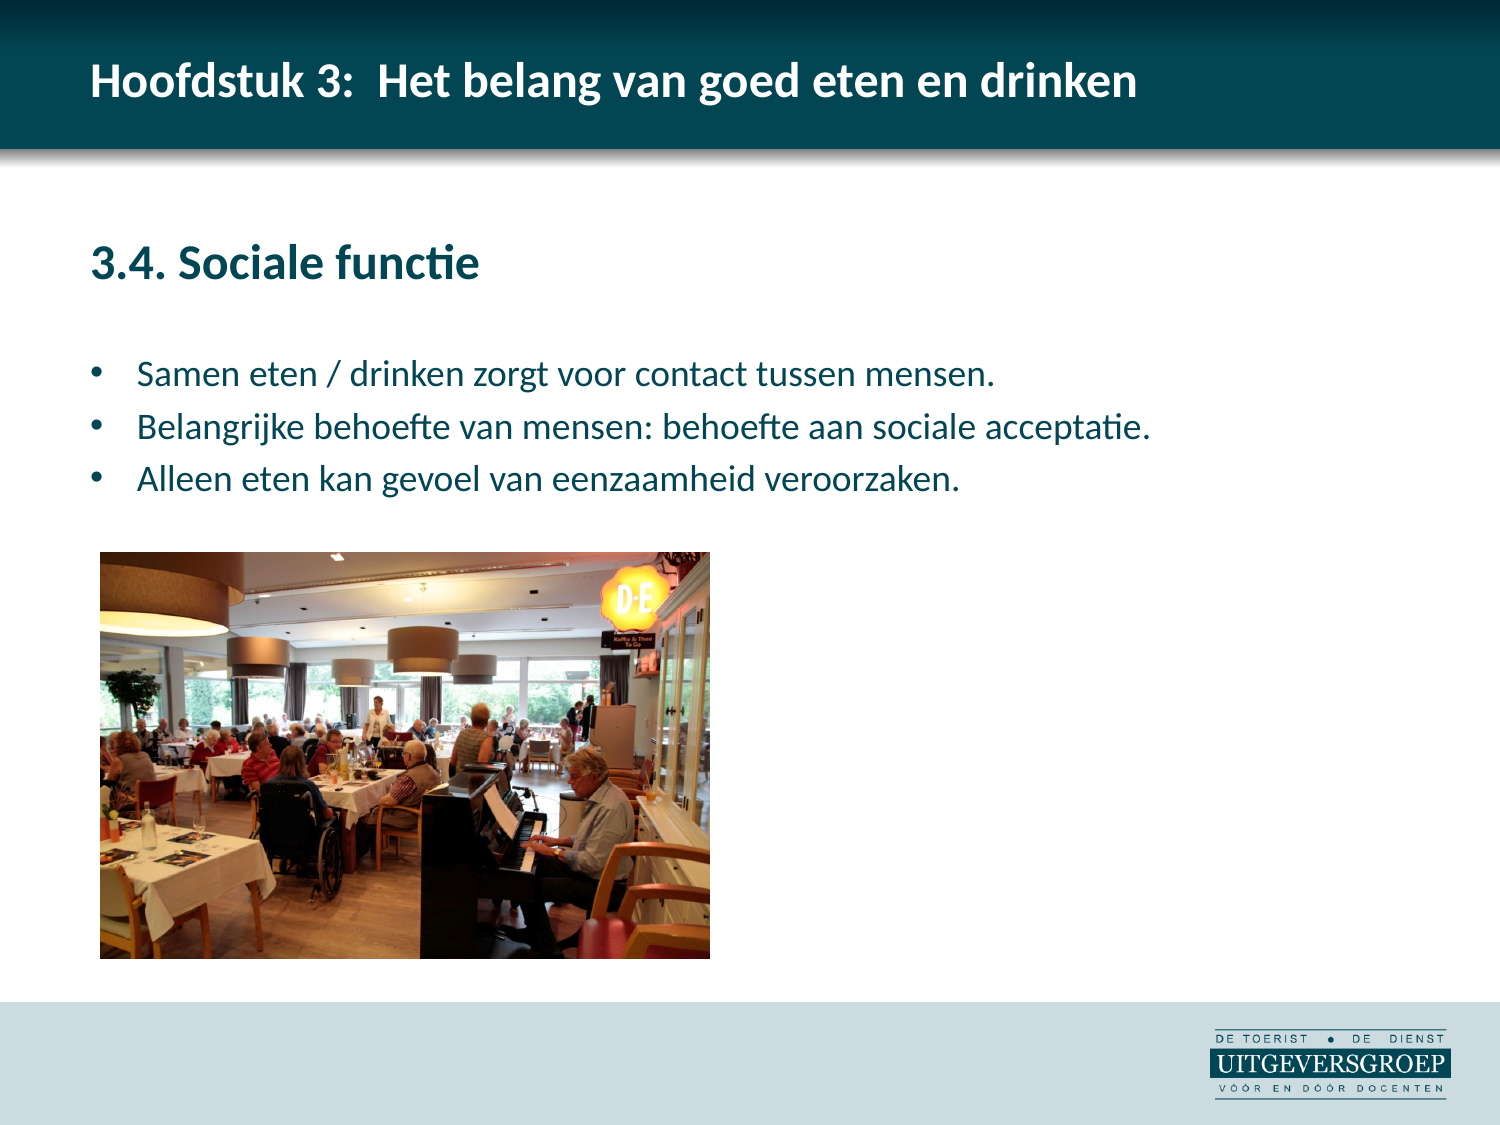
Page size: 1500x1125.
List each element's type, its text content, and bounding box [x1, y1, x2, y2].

picture [100, 552, 710, 959]
picture [1210, 1021, 1451, 1106]
list 3.4. Sociale functie Samen eten / drinken zorgt voor contact tussen mensen. Belangrijke behoefte van mensen: behoefte aan sociale acceptatie. Alleen eten kan gevoel van eenzaamheid veroorzaken. [75, 221, 1425, 965]
title Hoofdstuk 3: Het belang van goed eten en drinken [75, 0, 1425, 172]
